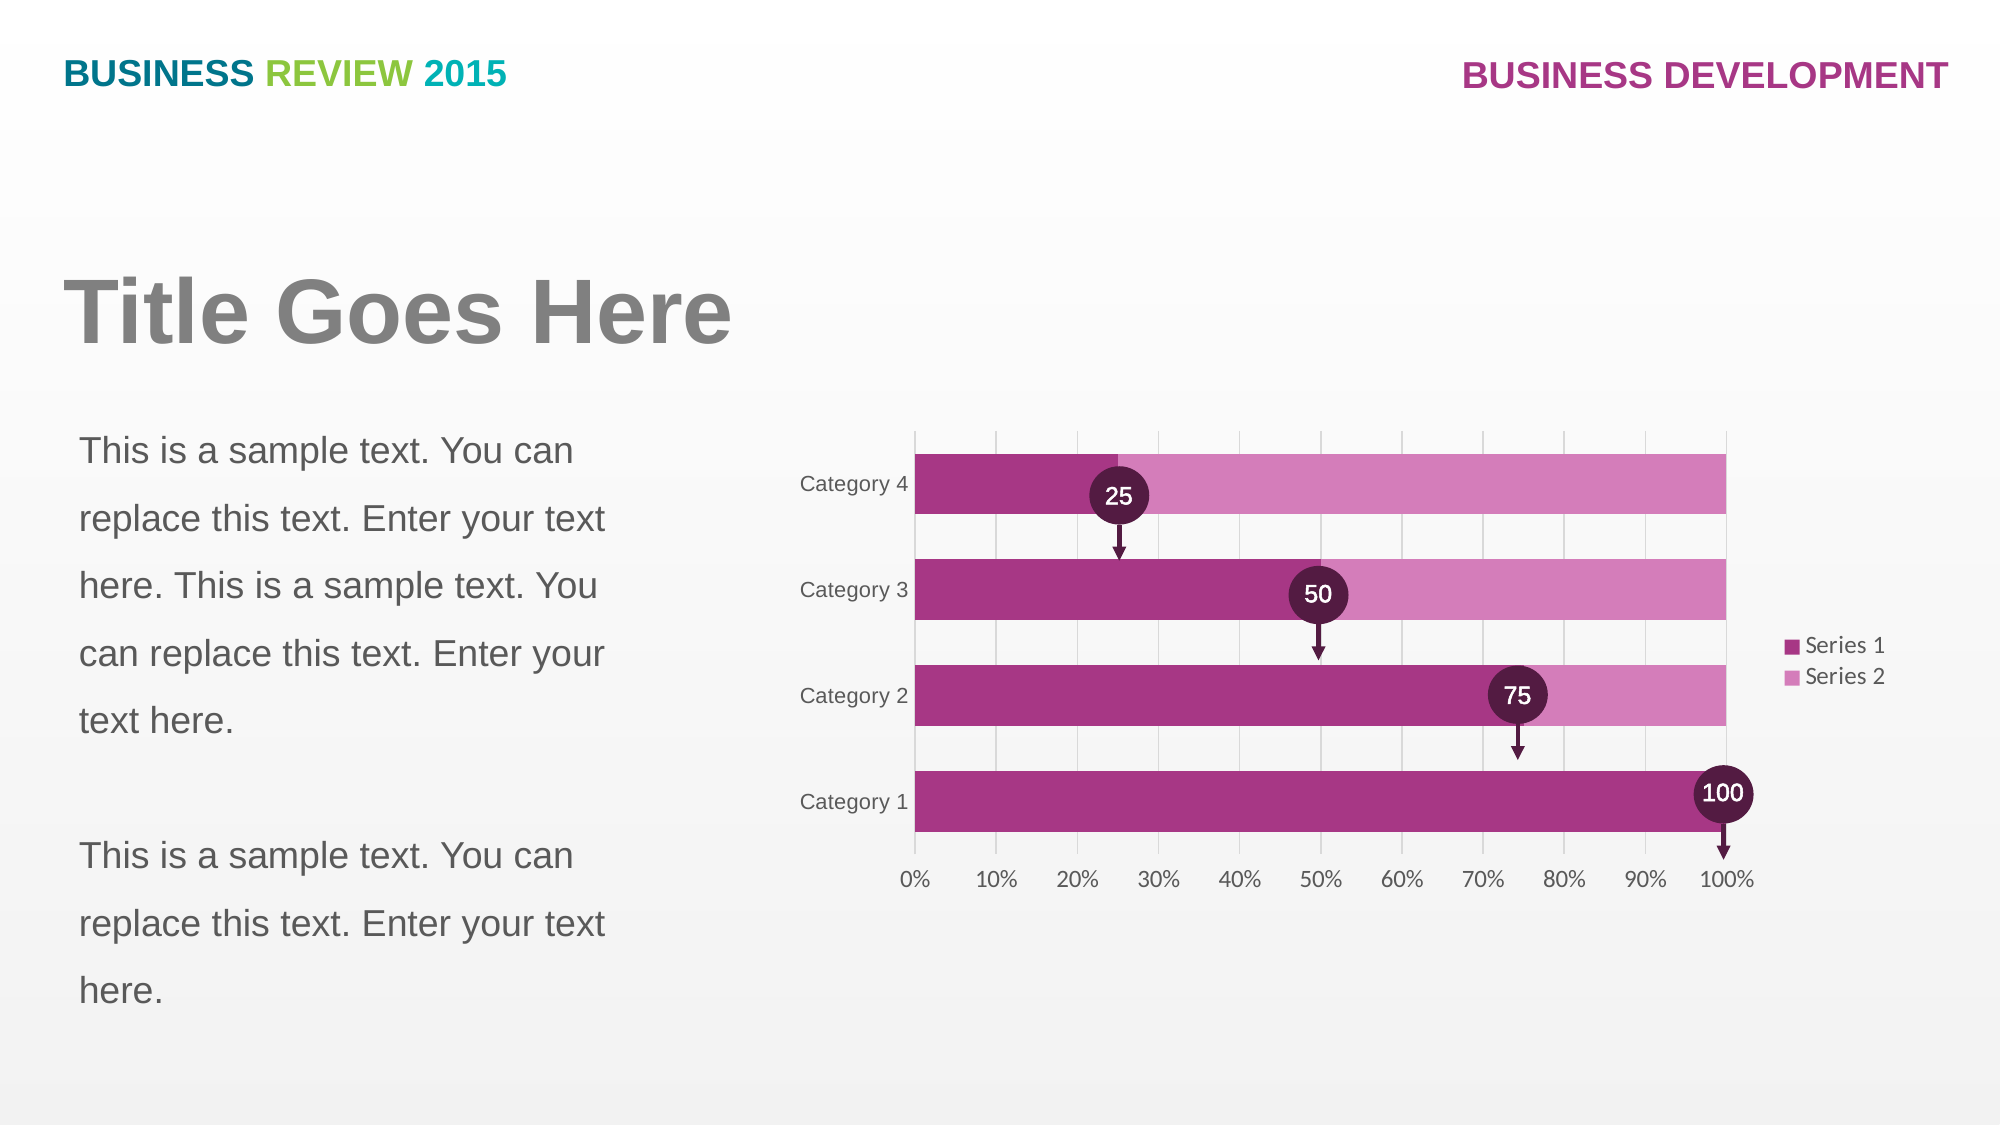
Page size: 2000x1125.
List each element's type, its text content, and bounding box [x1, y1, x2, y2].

text_box BUSINESS REVIEW 2015 [48, 41, 580, 102]
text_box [1487, 665, 1548, 761]
text_box This is a sample text. You can replace this text. Enter your text here. This is a sample text. You can replace this text. Enter your text here. This is a sample text. You can replace this text. Enter your text here. [63, 379, 682, 1035]
text_box BUSINESS DEVELOPMENT [1432, 44, 1965, 104]
chart [777, 421, 1906, 904]
text_box Title Goes Here [48, 244, 843, 370]
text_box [1089, 466, 1150, 561]
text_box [1288, 565, 1349, 661]
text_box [1687, 765, 1760, 860]
